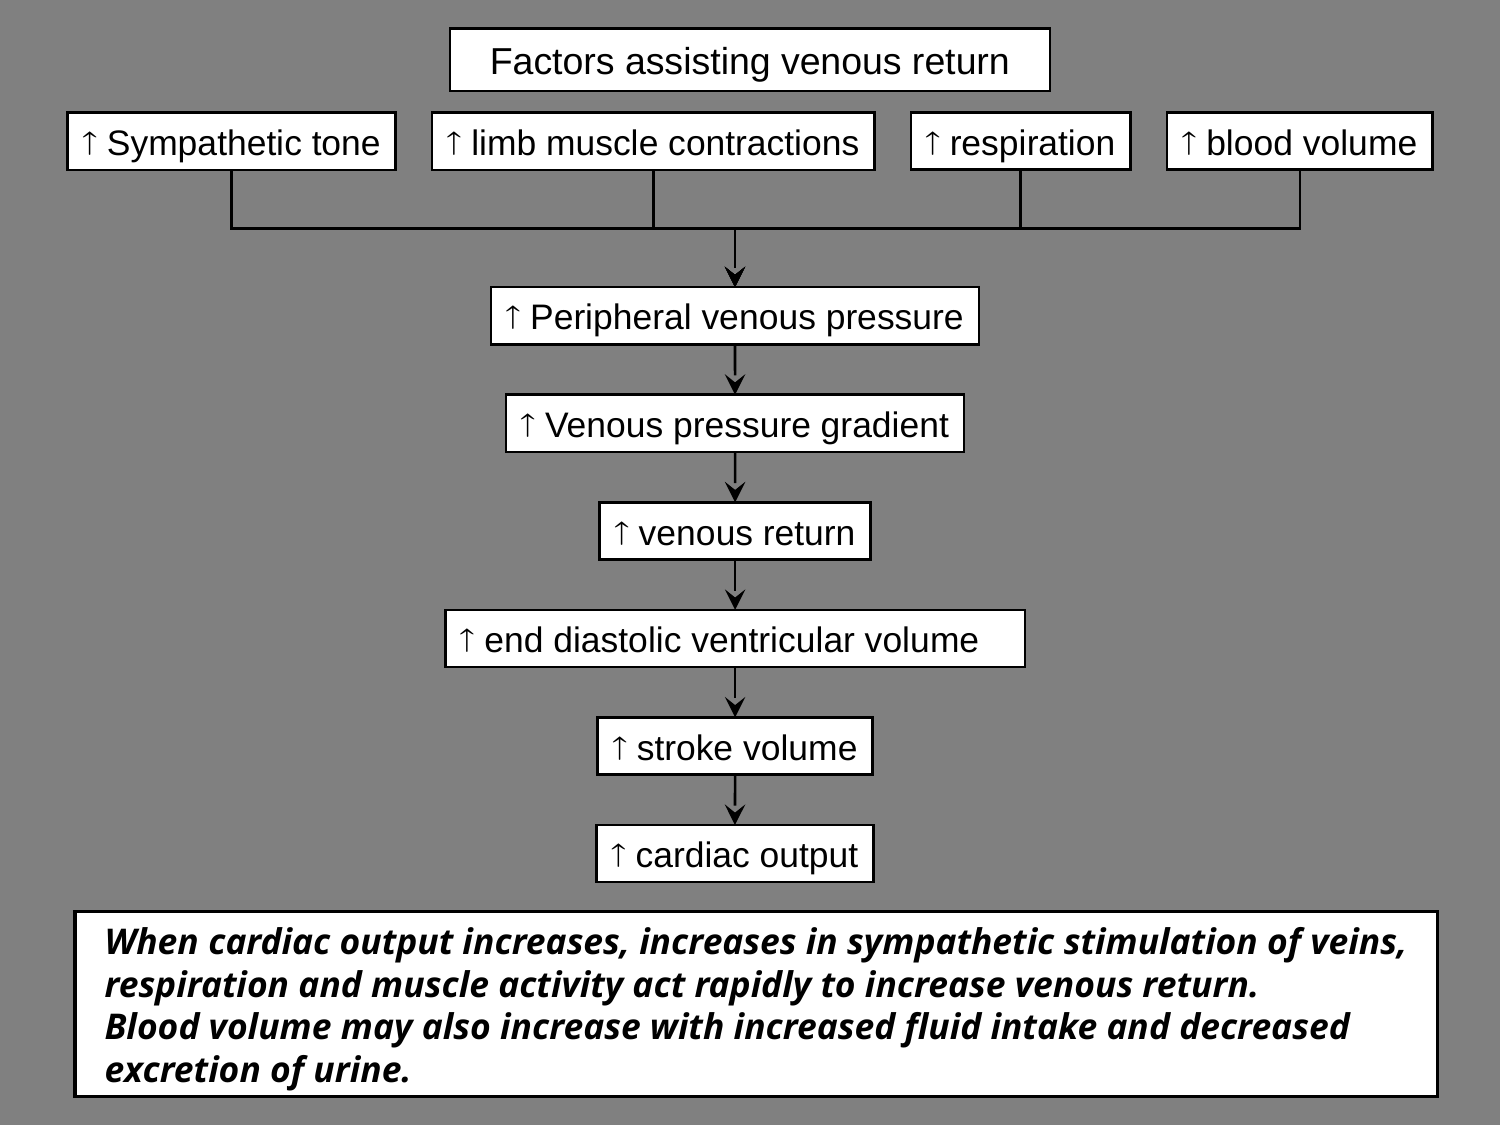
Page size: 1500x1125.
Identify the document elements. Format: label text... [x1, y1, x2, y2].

text_box When cardiac output increases, increases in sympathetic stimulation of veins, respiration and muscle activity act rapidly to increase venous return. Blood volume may also increase with increased fluid intake and decreased excretion of urine. [74, 911, 1438, 1097]
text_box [62, 112, 1438, 886]
title Factors assisting venous return [449, 27, 1051, 92]
